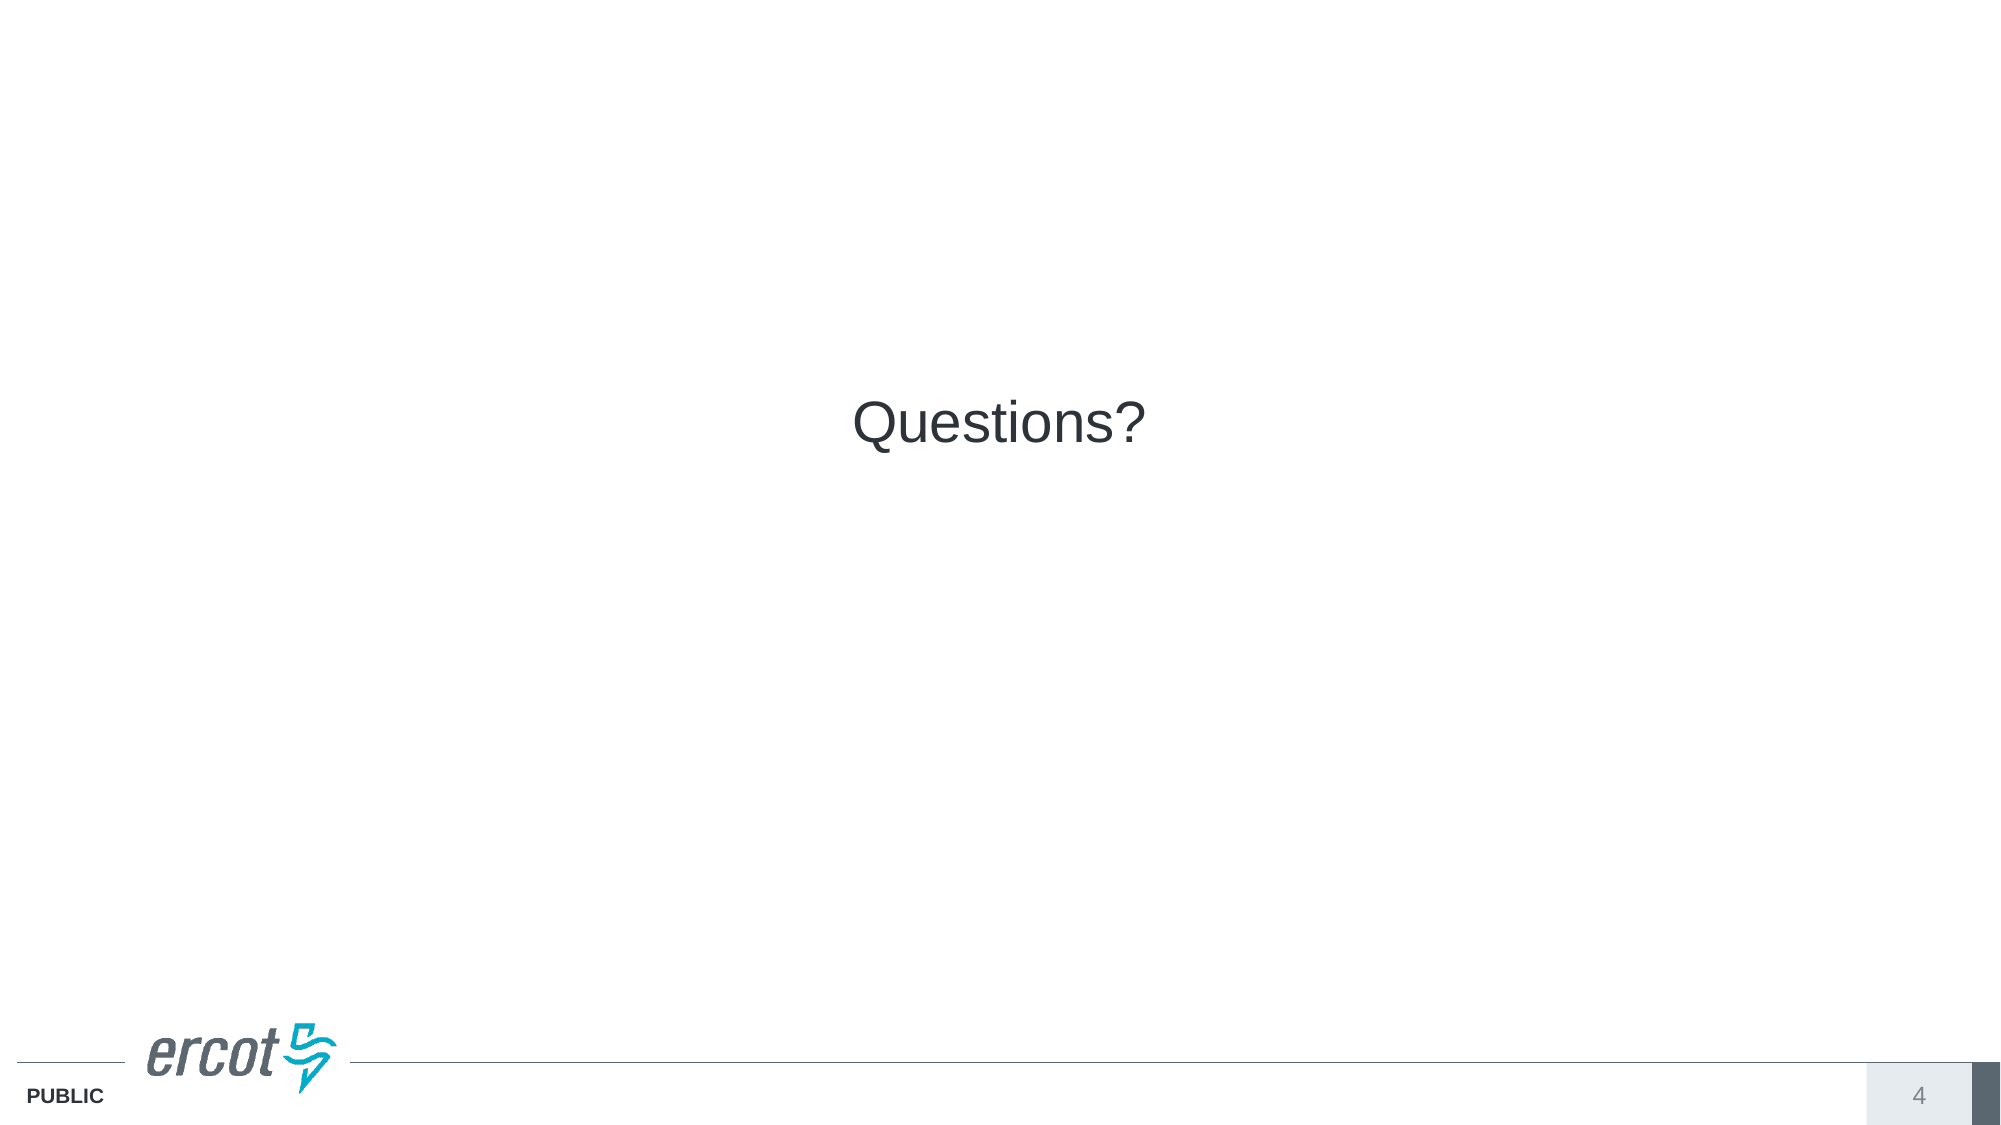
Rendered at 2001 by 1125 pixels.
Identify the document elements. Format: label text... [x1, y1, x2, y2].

slide_number 4 [1866, 1076, 1973, 1113]
picture [143, 1019, 340, 1096]
text_box Questions? [737, 376, 1263, 462]
